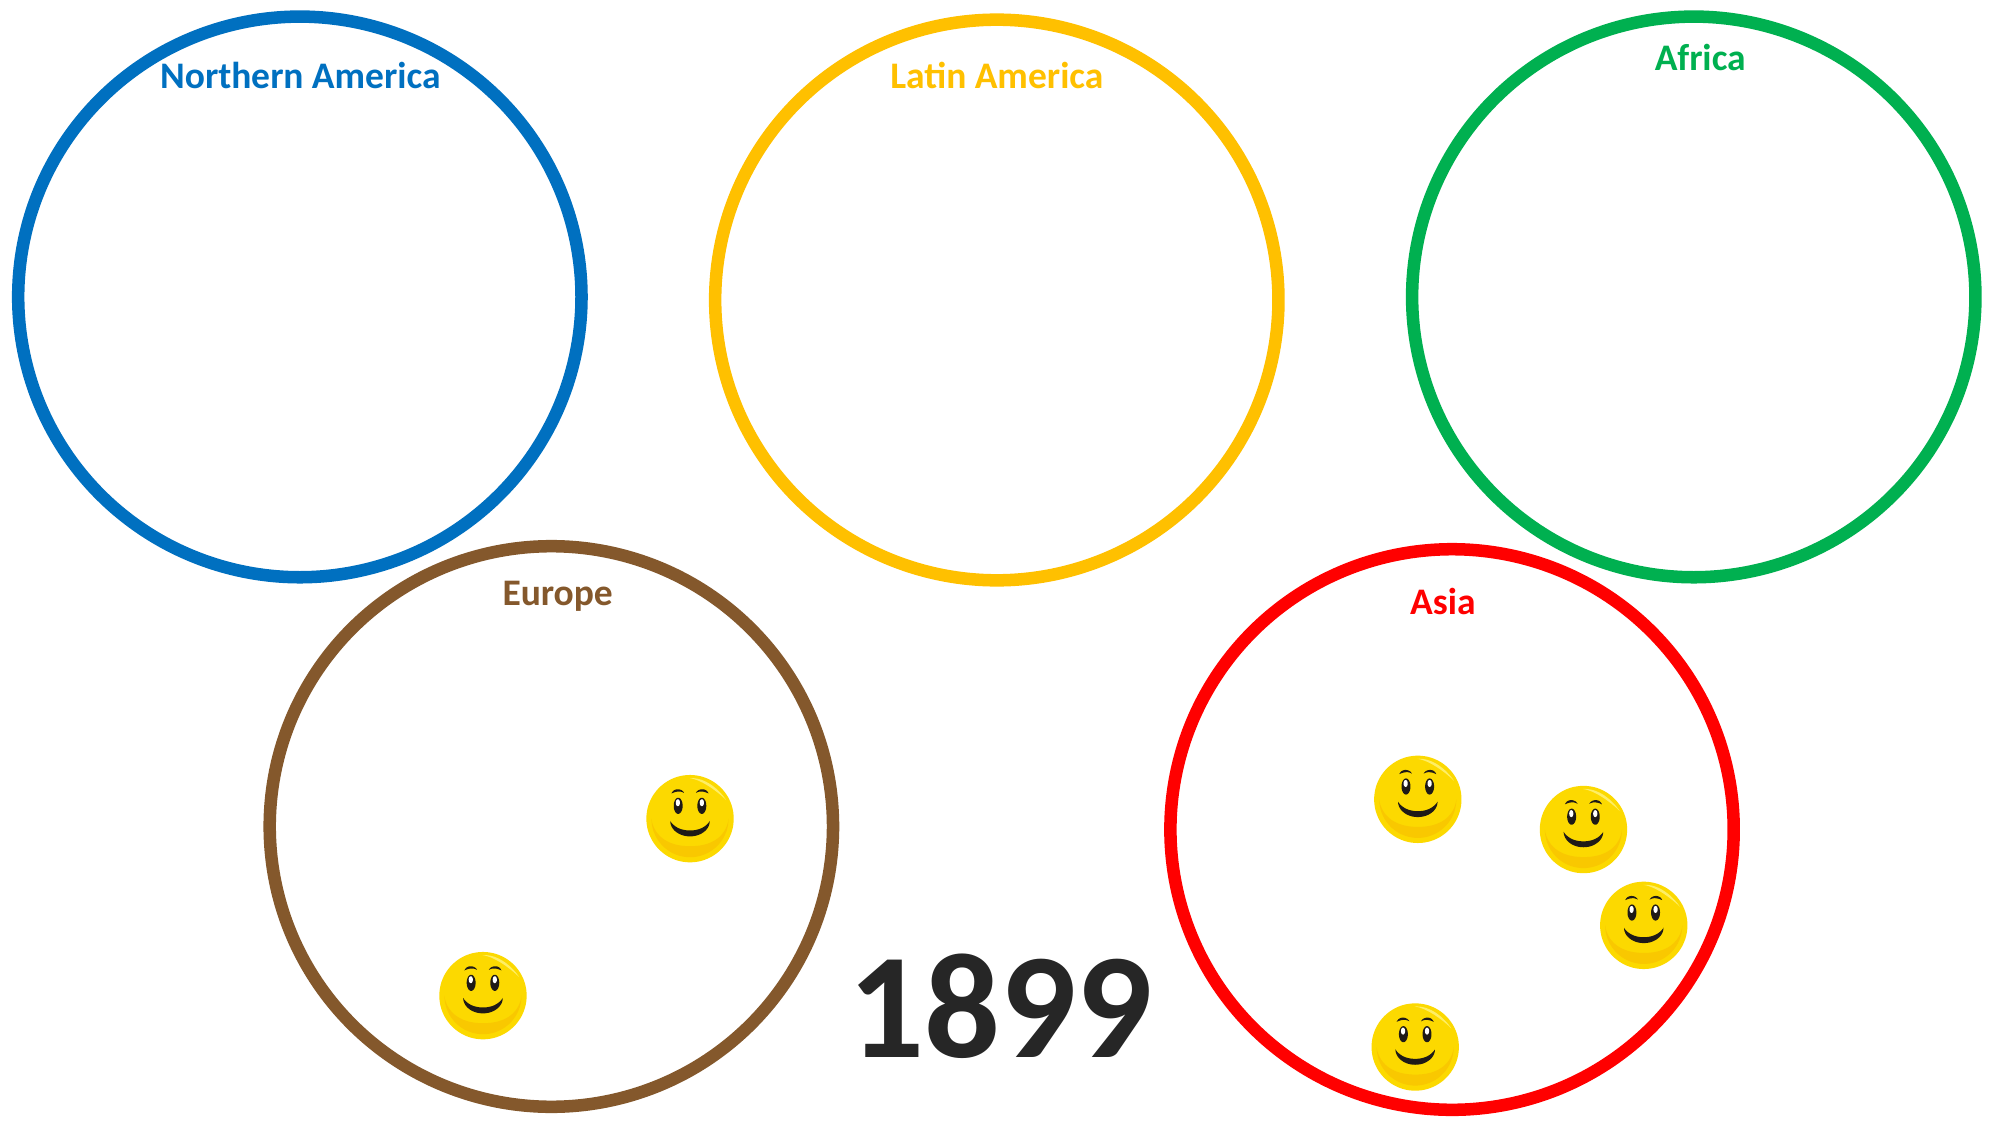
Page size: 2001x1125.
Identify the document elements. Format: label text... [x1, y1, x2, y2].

text_box [178, 15, 422, 43]
text_box Northern America [145, 43, 497, 104]
text_box [1411, 15, 1977, 579]
picture [646, 774, 734, 863]
picture [1539, 785, 1628, 874]
text_box Africa [1640, 25, 1788, 86]
text_box [17, 61, 583, 579]
picture [1371, 1003, 1459, 1091]
text_box 1899 [820, 900, 1181, 1095]
picture [439, 951, 527, 1040]
text_box Latin America [875, 43, 1122, 104]
picture [1374, 755, 1462, 843]
text_box Europe [488, 560, 647, 621]
text_box [881, 18, 1112, 43]
text_box Asia [1395, 569, 1493, 630]
text_box [268, 545, 835, 1108]
text_box [1169, 548, 1735, 1111]
text_box [714, 46, 1280, 582]
picture [1600, 881, 1688, 970]
